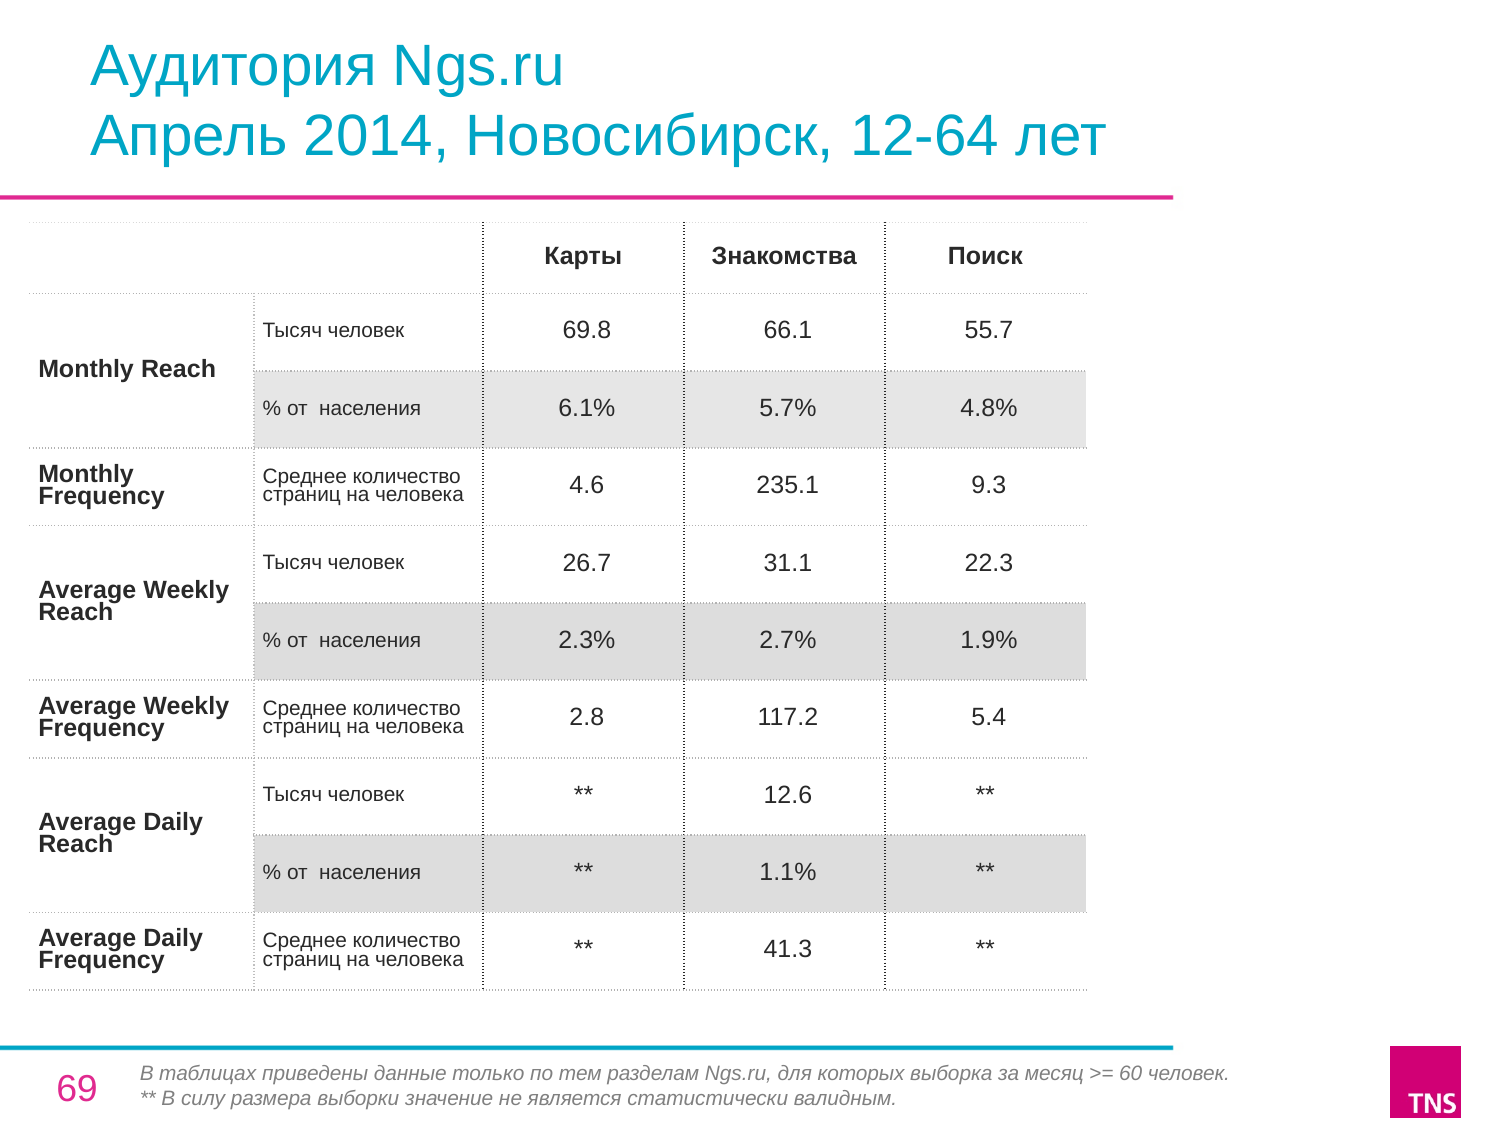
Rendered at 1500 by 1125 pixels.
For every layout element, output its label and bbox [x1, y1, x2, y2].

title [74, 8, 1476, 187]
slide_number [40, 1055, 392, 1125]
picture [0, 0, 1500, 1125]
table_header [29, 223, 1086, 294]
text_box [124, 1052, 1463, 1117]
table_cell [29, 294, 1086, 990]
